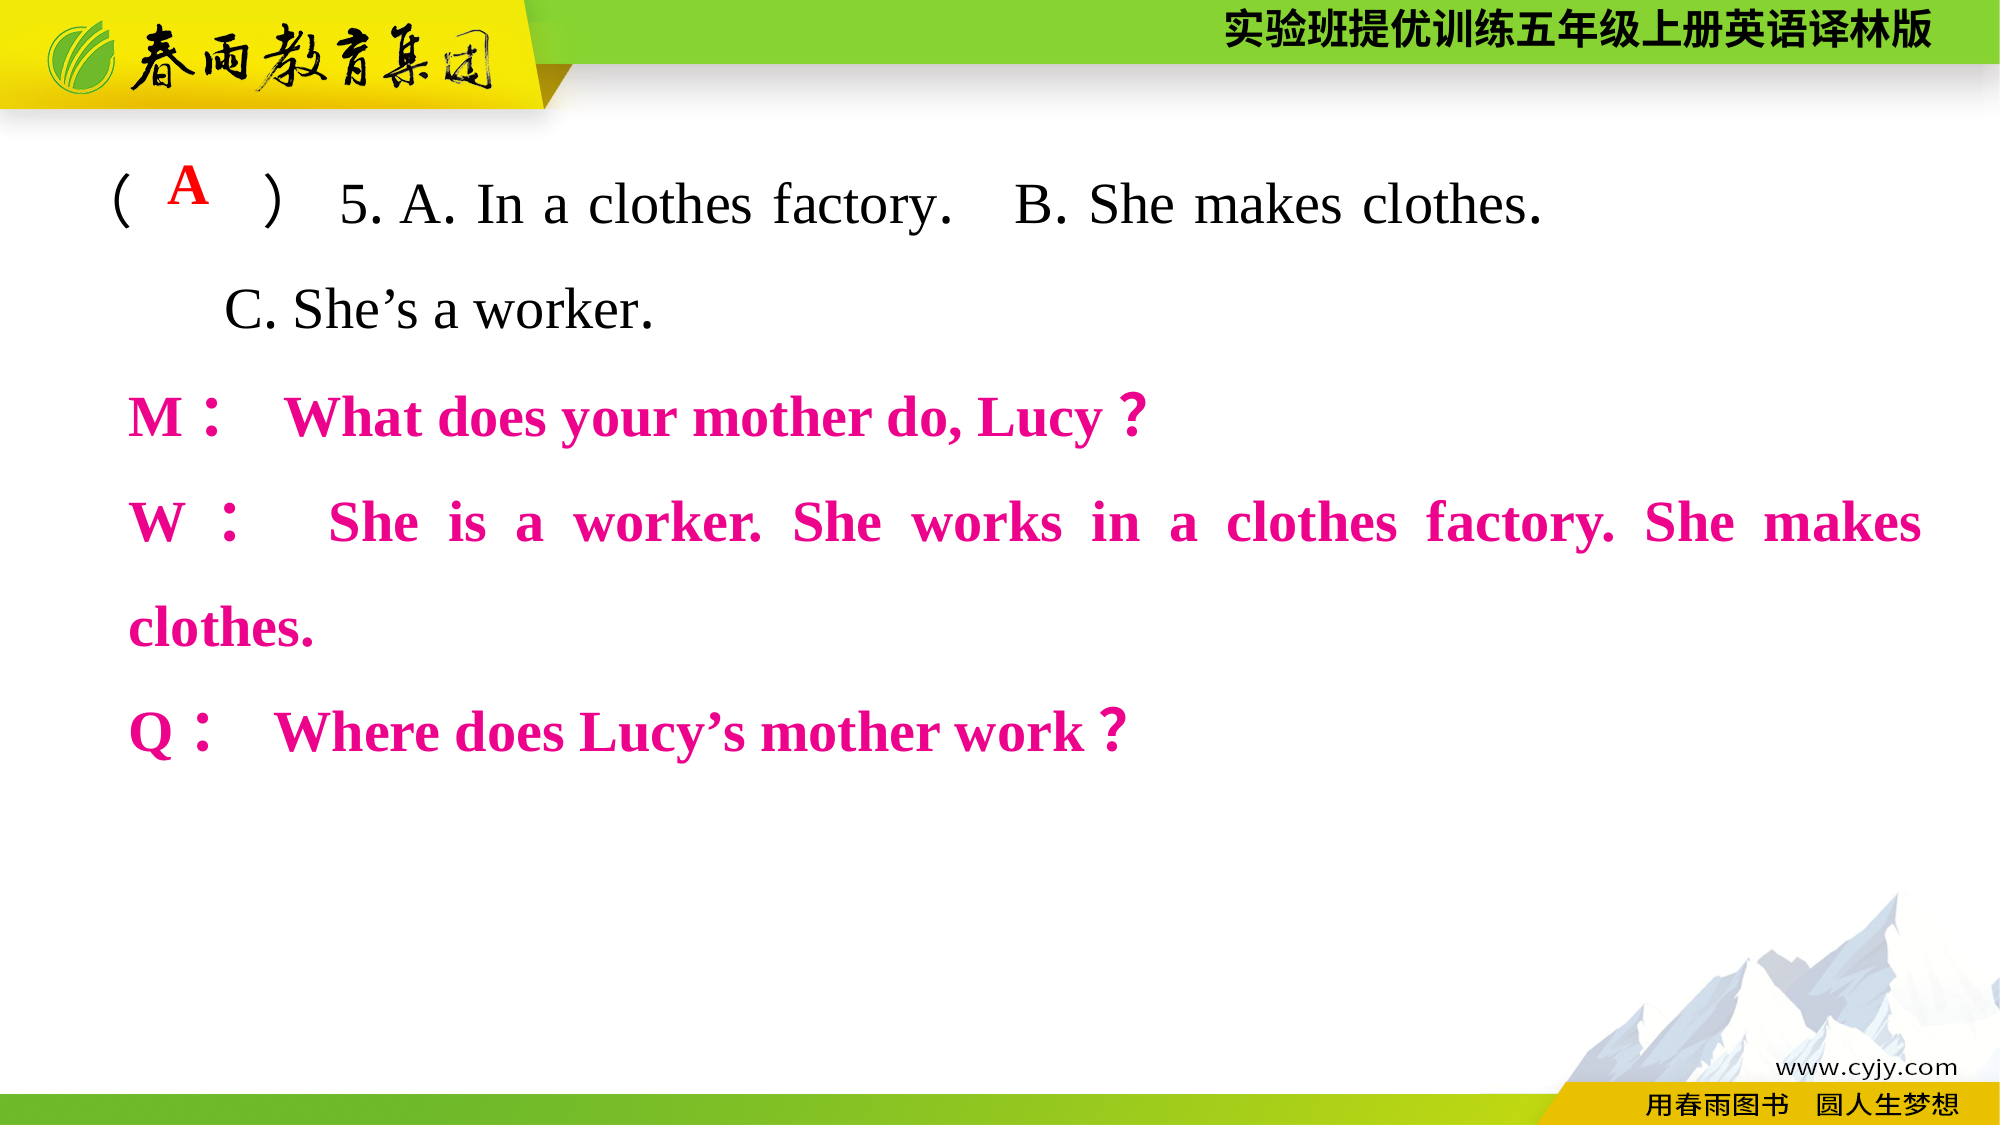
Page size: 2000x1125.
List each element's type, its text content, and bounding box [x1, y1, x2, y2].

list （ ）5. A. In a clothes factory. B. She makes clothes. C. She’s a worker. [59, 122, 1944, 337]
text_box A [152, 139, 225, 224]
text_box M： What does your mother do, Lucy？ W： She is a worker. She works in a clothes factory. She makes clothes. Q： Where does Lucy’s mother work？ [113, 336, 1940, 771]
picture [0, 0, 2000, 1125]
